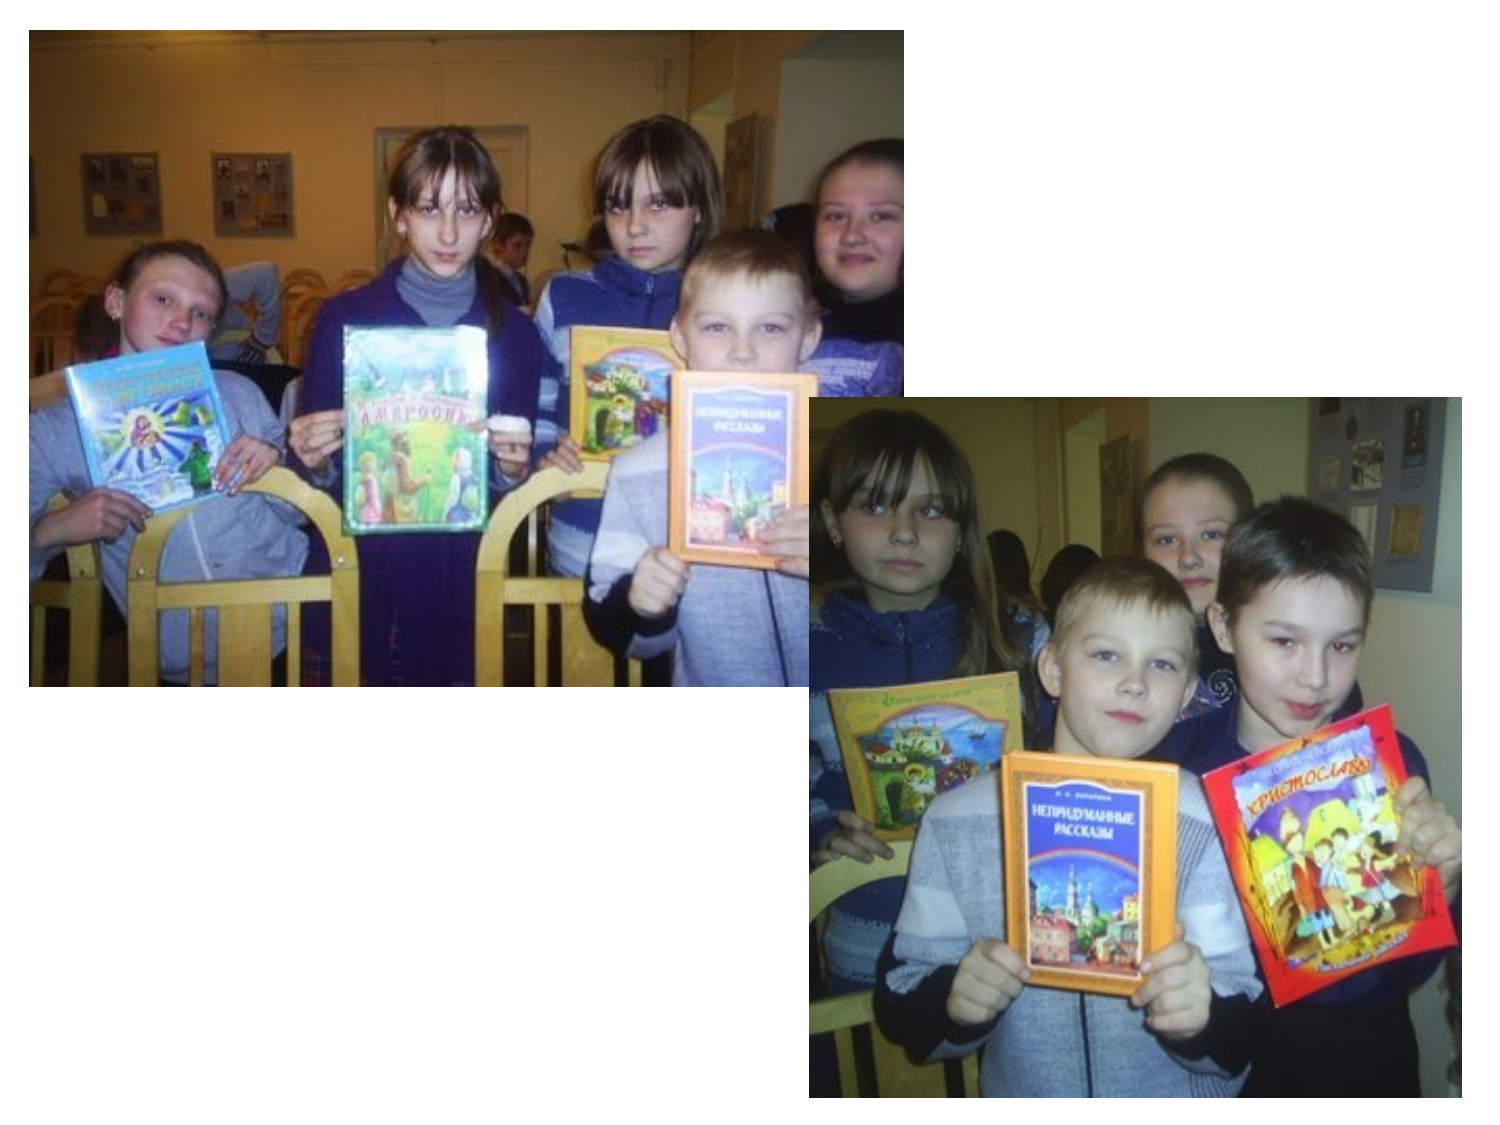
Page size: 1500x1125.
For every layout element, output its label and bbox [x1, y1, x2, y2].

list [808, 396, 1462, 1098]
list [29, 30, 904, 687]
